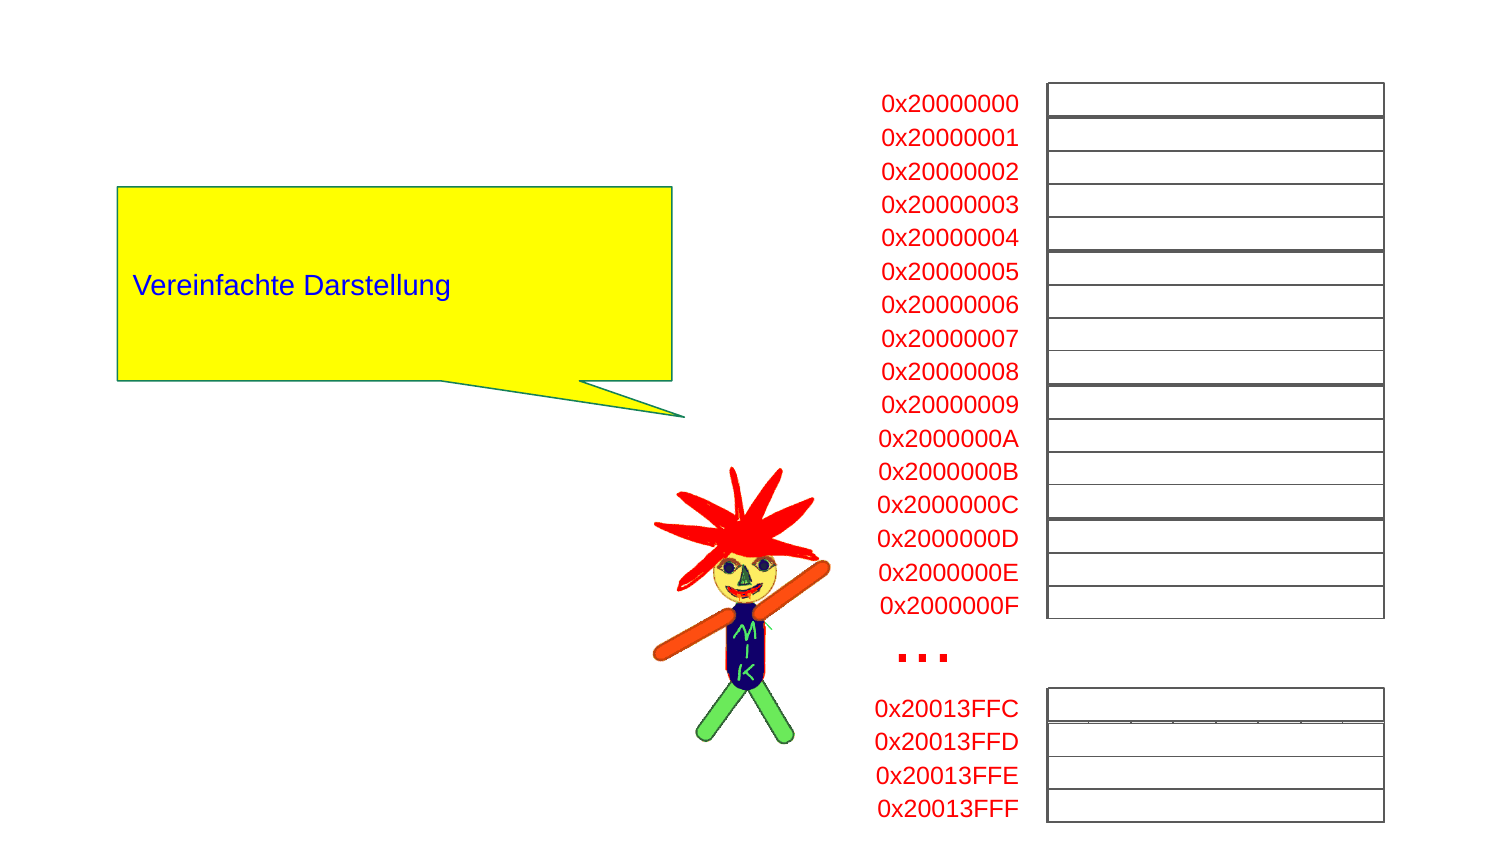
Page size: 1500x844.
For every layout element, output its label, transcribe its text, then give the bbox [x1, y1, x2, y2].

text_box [1048, 350, 1385, 484]
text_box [854, 72, 1385, 339]
picture [634, 458, 842, 751]
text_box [854, 339, 1043, 496]
text_box ... [877, 638, 1139, 675]
text_box Vereinfachte Darstellung [117, 186, 685, 418]
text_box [854, 677, 1385, 834]
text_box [854, 503, 1385, 630]
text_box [1048, 82, 1385, 216]
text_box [1048, 216, 1385, 350]
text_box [1048, 484, 1385, 619]
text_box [1048, 687, 1385, 823]
